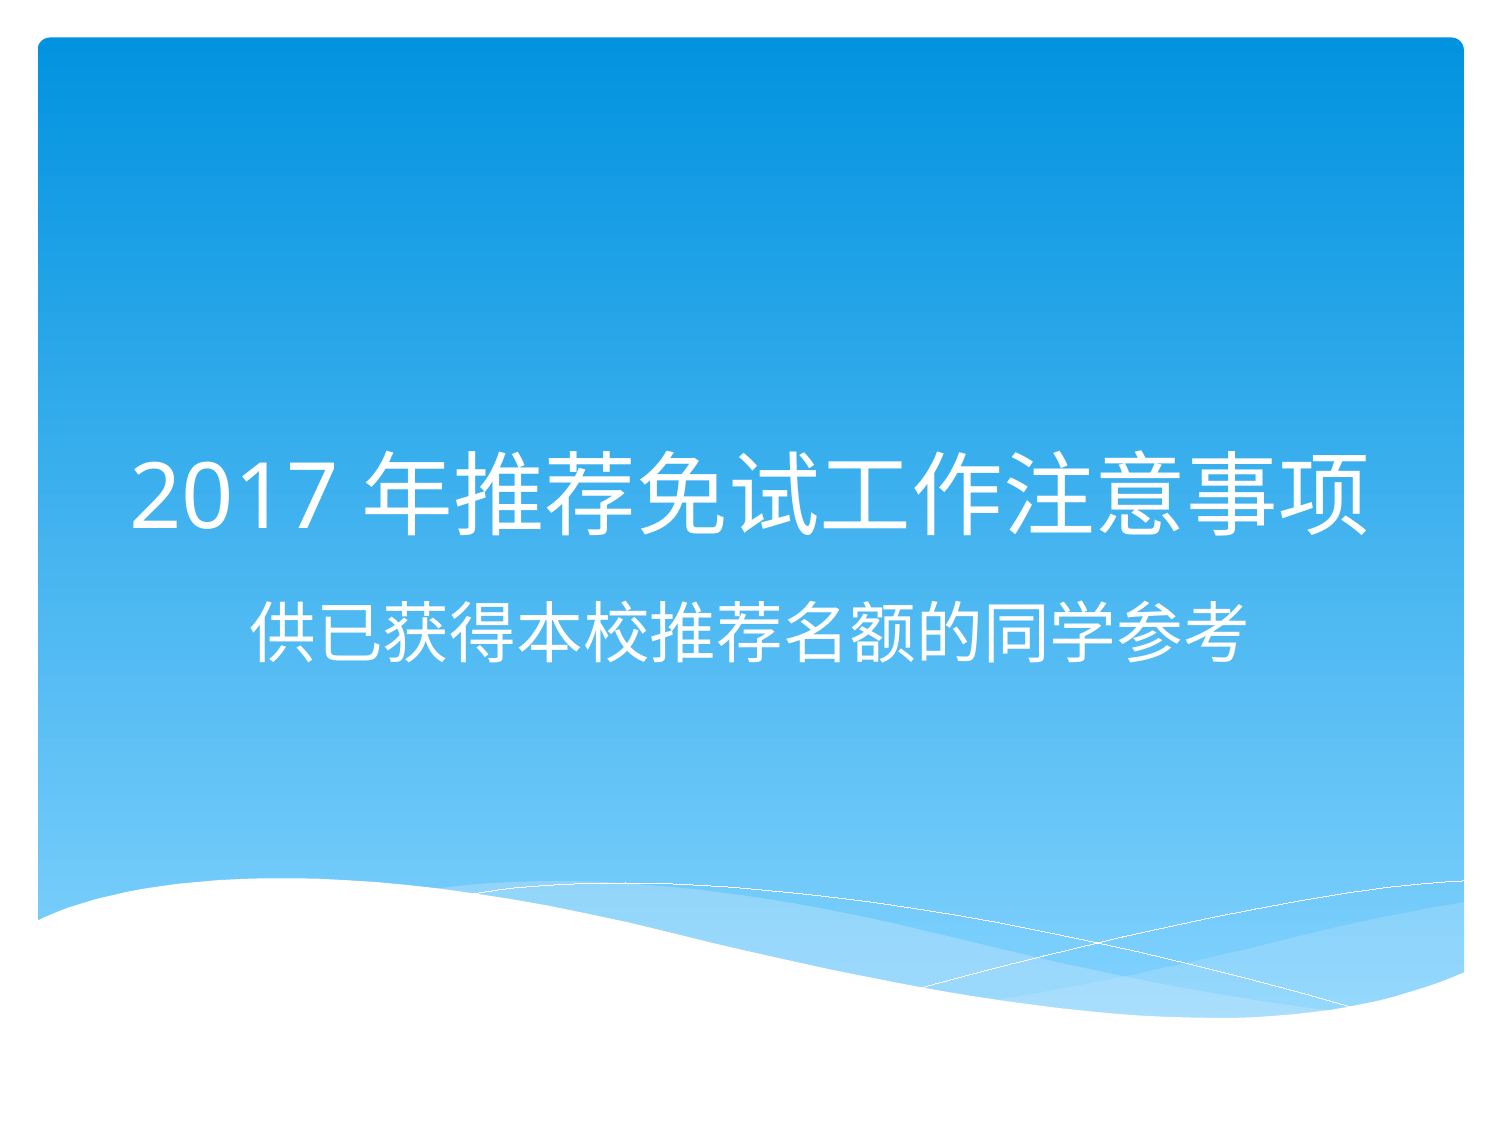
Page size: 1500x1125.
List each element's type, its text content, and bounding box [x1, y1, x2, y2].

title 2017年推荐免试工作注意事项 [112, 262, 1388, 555]
subtitle 供已获得本校推荐名额的同学参考 [225, 583, 1275, 825]
